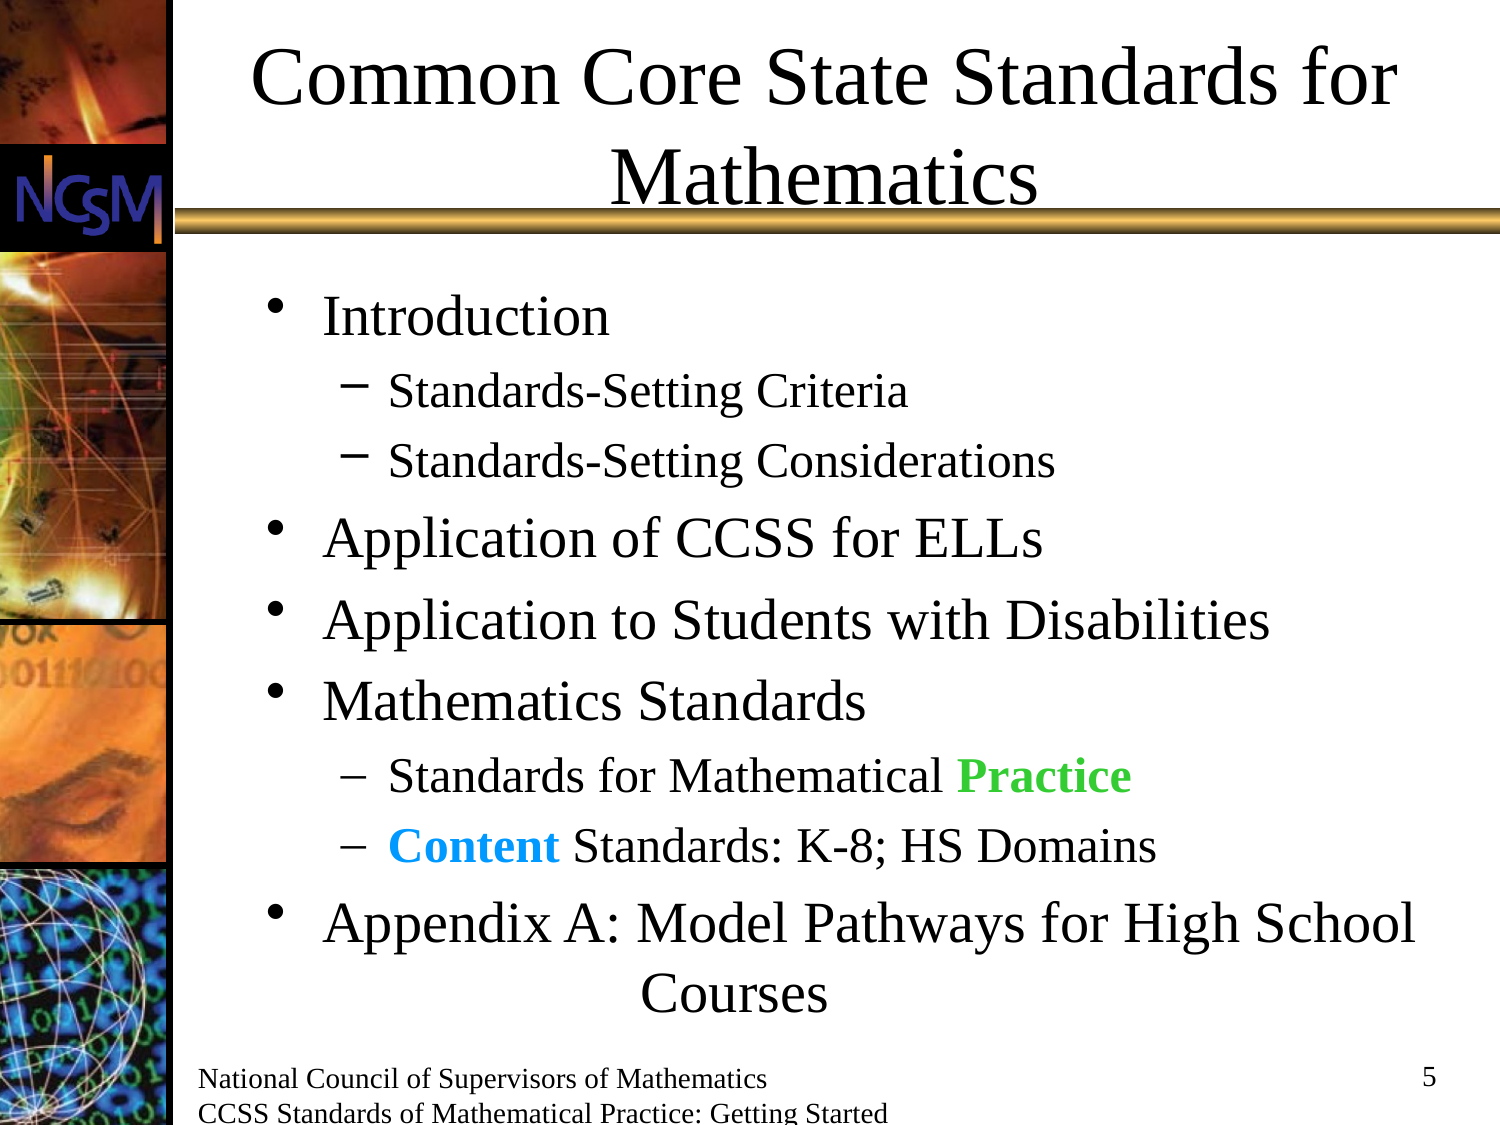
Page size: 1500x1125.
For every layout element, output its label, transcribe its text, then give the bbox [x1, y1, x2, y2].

slide_number 5 [1379, 1049, 1453, 1125]
list Introduction Standards-Setting Criteria Standards-Setting Considerations Application of CCSS for ELLs Application to Students with Disabilities Mathematics Standards Standards for Mathematical Practice Content Standards: K-8; HS Domains Appendix A: Model Pathways for High School Courses [250, 270, 1463, 1003]
picture [0, 869, 166, 1125]
picture [0, 0, 167, 619]
picture [0, 625, 166, 862]
title Common Core State Standards for Mathematics [200, 37, 1450, 206]
